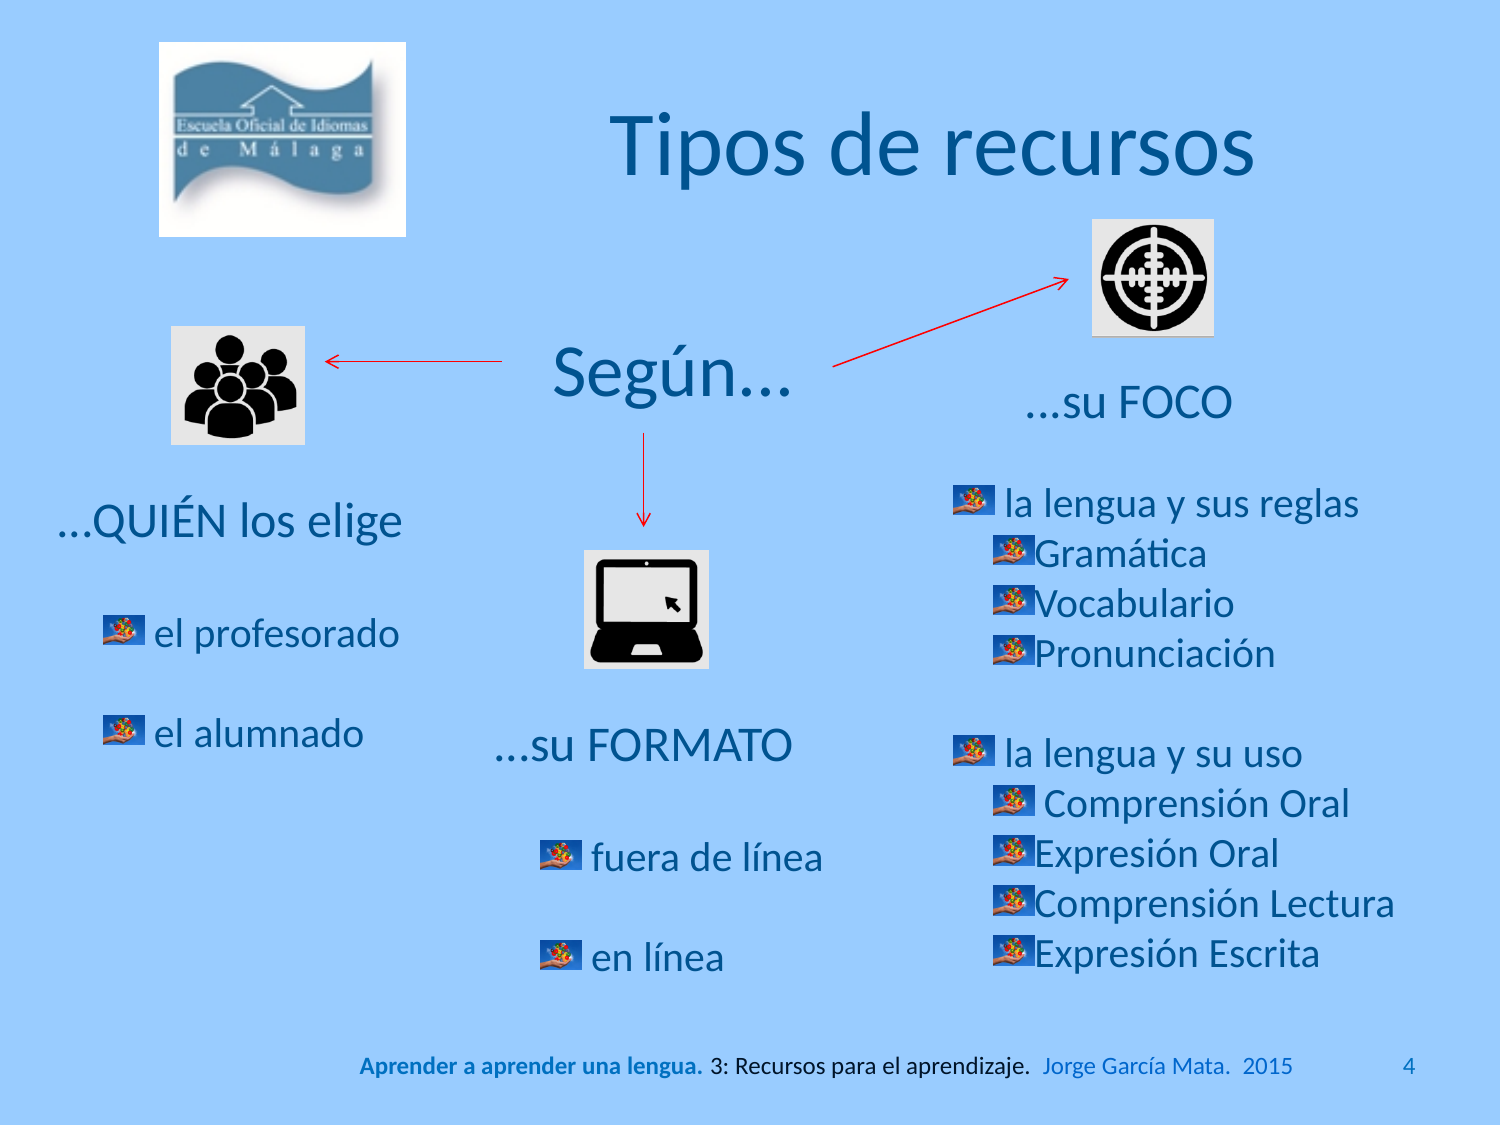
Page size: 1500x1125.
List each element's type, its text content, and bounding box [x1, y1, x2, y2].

slide_number 4 [1387, 1035, 1425, 1095]
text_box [832, 278, 1070, 368]
text_box ...su FORMATO [478, 704, 821, 779]
text_box la lengua y sus reglas Gramática Vocabulario Pronunciación la lengua y su uso Comprensión Oral Expresión Oral Comprensión Lectura Expresión Escrita [938, 468, 1453, 1033]
picture [993, 935, 1035, 966]
picture [540, 940, 582, 970]
text_box ...QUIÉN los elige [41, 479, 432, 555]
picture [953, 735, 995, 766]
picture [993, 535, 1035, 565]
picture [103, 715, 145, 745]
picture [993, 585, 1035, 615]
text_box ...su FOCO [1009, 361, 1270, 437]
picture [1092, 219, 1215, 339]
picture [103, 615, 145, 645]
picture [953, 485, 995, 515]
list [159, 42, 406, 237]
picture [993, 835, 1035, 866]
picture [993, 785, 1035, 816]
text_box el profesorado el alumnado [88, 597, 443, 763]
picture [540, 840, 582, 870]
picture [584, 550, 710, 669]
footer Aprender a aprender una lengua. 3: Recursos para el aprendizaje. Jorge García Mata. 2015 [336, 1046, 1317, 1083]
picture [993, 635, 1035, 665]
picture [170, 325, 306, 445]
text_box fuera de línea en línea [525, 822, 880, 988]
text_box Según... [537, 314, 833, 420]
title Tipos de recursos [442, 45, 1425, 233]
picture [993, 885, 1035, 916]
